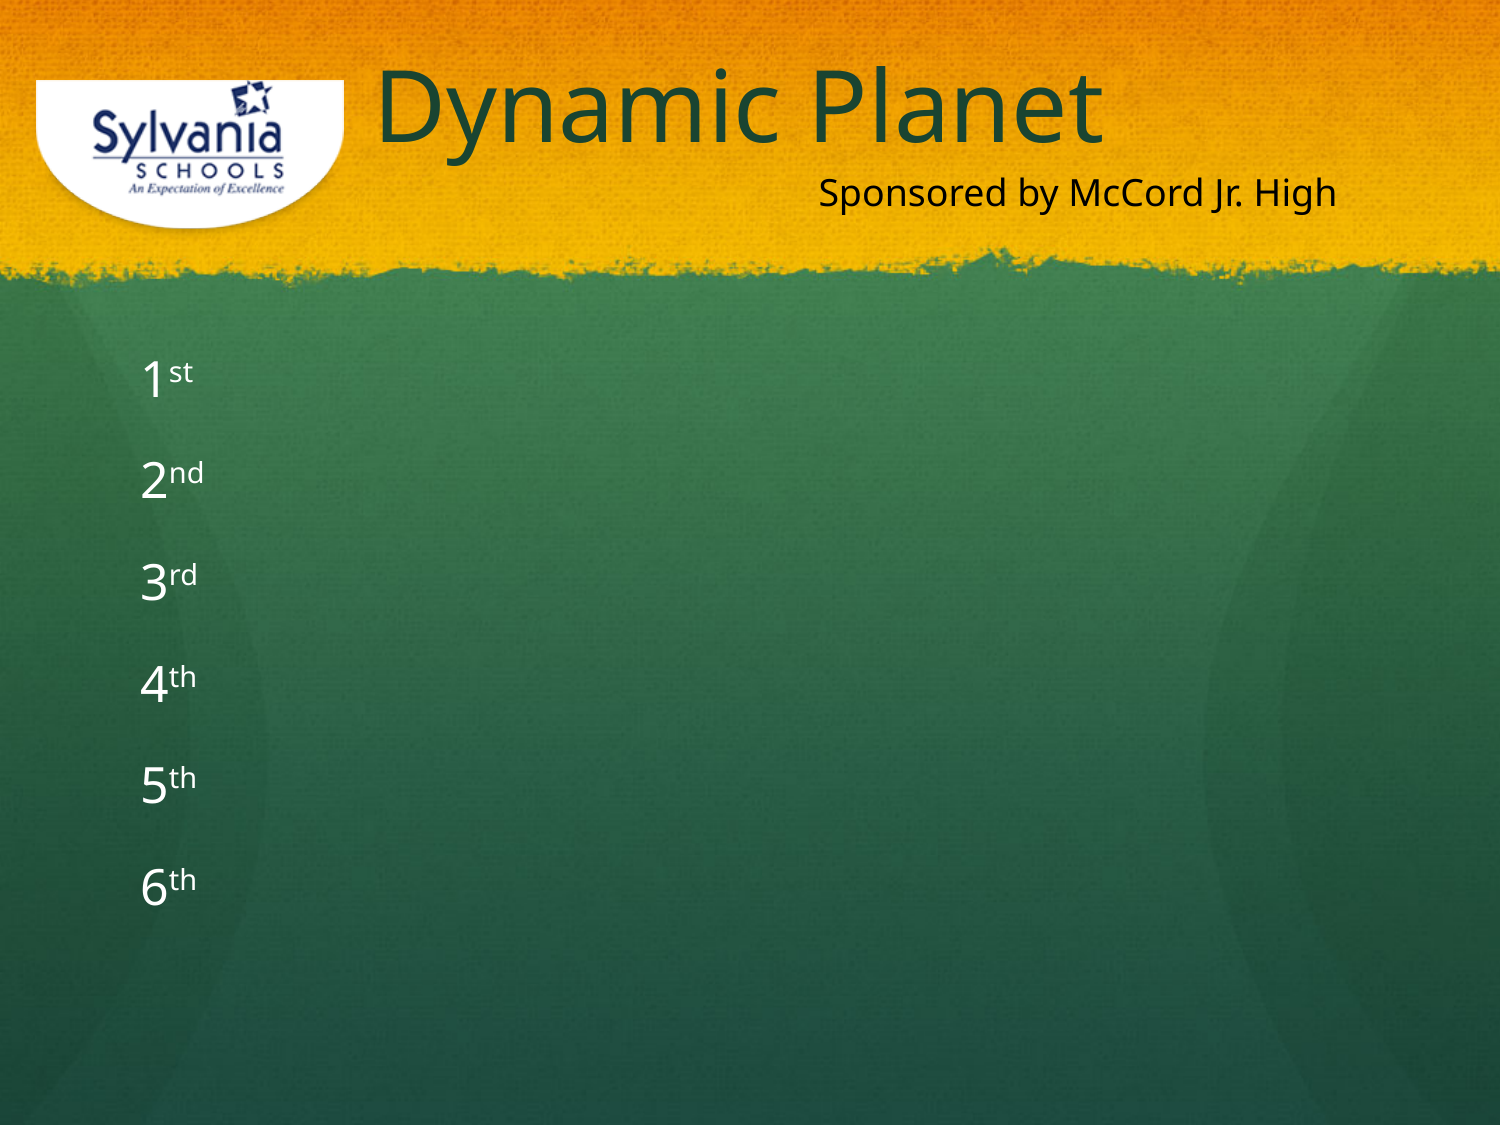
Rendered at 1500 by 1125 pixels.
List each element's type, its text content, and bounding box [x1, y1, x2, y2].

title Dynamic Planet [125, 13, 1353, 193]
list 1st 2nd 3rd 4th 5th 6th [125, 339, 1375, 1026]
picture [0, 0, 1500, 1125]
text_box Sponsored by McCord Jr. High [695, 161, 1353, 222]
